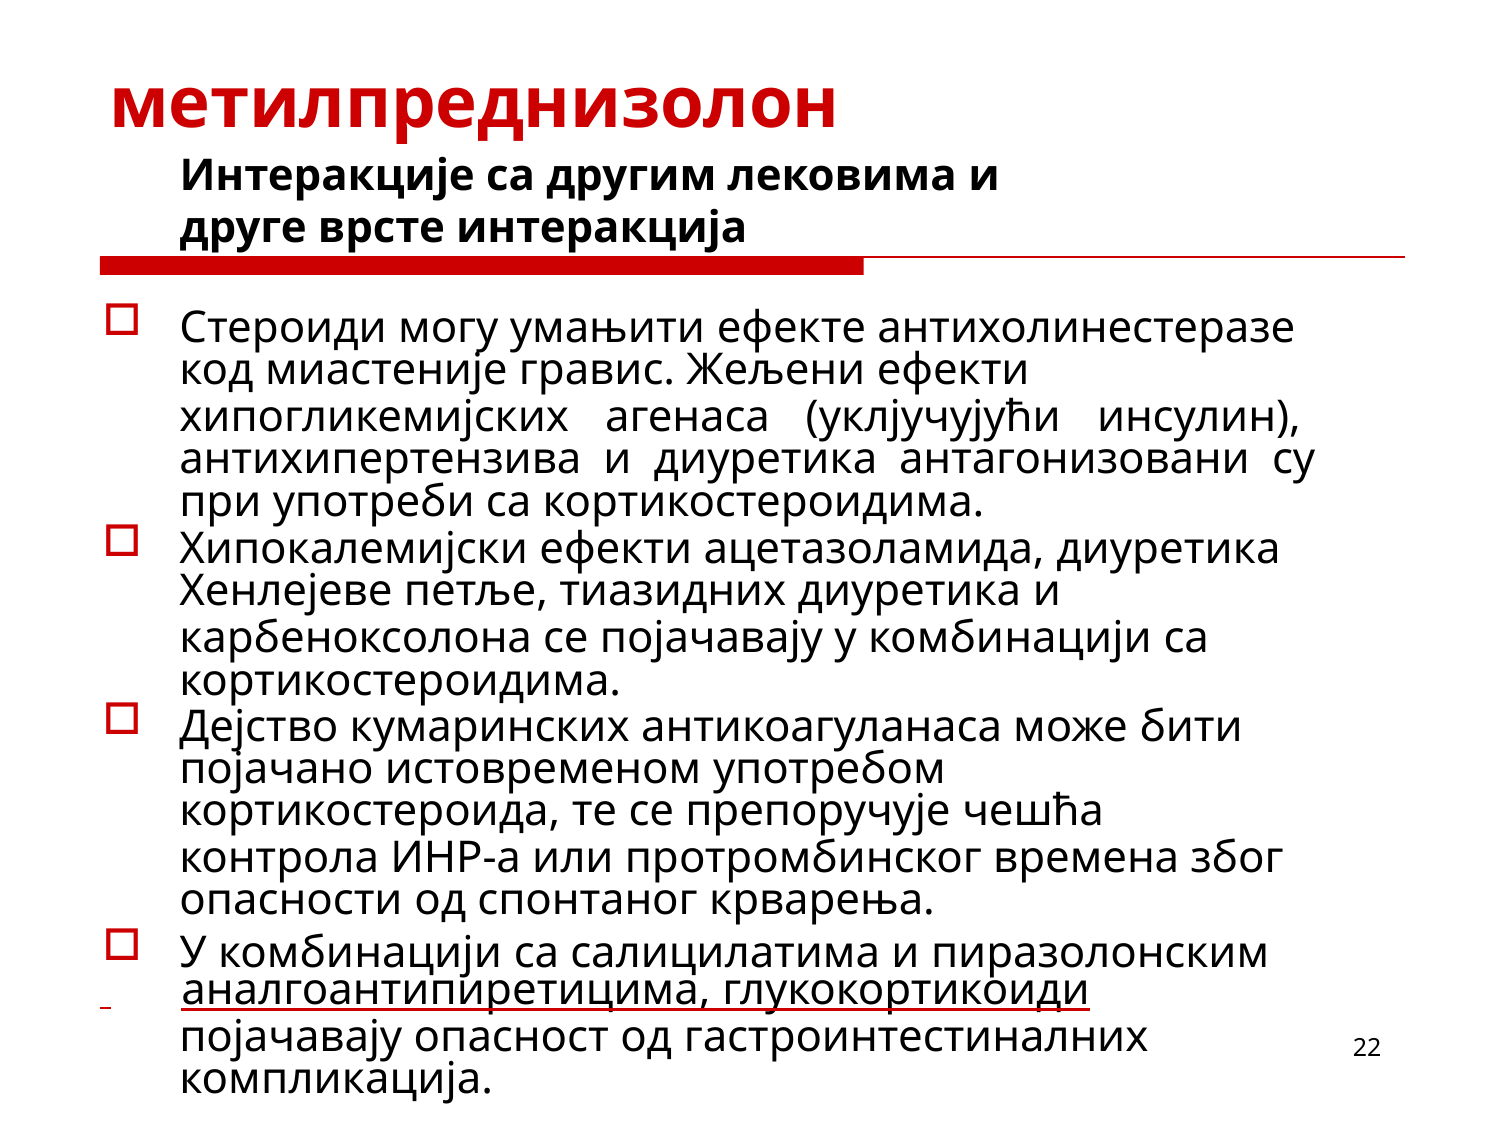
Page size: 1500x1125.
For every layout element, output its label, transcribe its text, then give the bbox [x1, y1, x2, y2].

title метилпреднизолон Интеракције са другим лековима и друге врсте интеракција [107, 47, 1075, 252]
text_box Стероиди могу умањити ефекте антихолинестеразе код миастеније гравис. Жељени ефекти хипогликемијских агенаса (уклјучујући инсулин), антихипертензива и диуретика антагонизовани су при употреби са кортикостероидима. Хипокалемијски ефекти ацетазоламида, диуретика Хенлејеве петље, тиазидних диуретика и карбеноксолона се појачавају у комбинацији са кортикостероидима. Дејство кумаринских антикоагуланаса може бити појачано истовременом употребом кортикостероида, те се препоручује чешћа контрола ИНР-а или протромбинског времена због опасности од спонтаног крварења. У комбинацији са салицилатима и пиразолонским [100, 302, 1365, 963]
text_box компликација. [177, 1047, 514, 1103]
text_box аналгоантипиретицима, глукокортикоиди појачавају опасност од гастроинтестиналних [97, 963, 1402, 1061]
